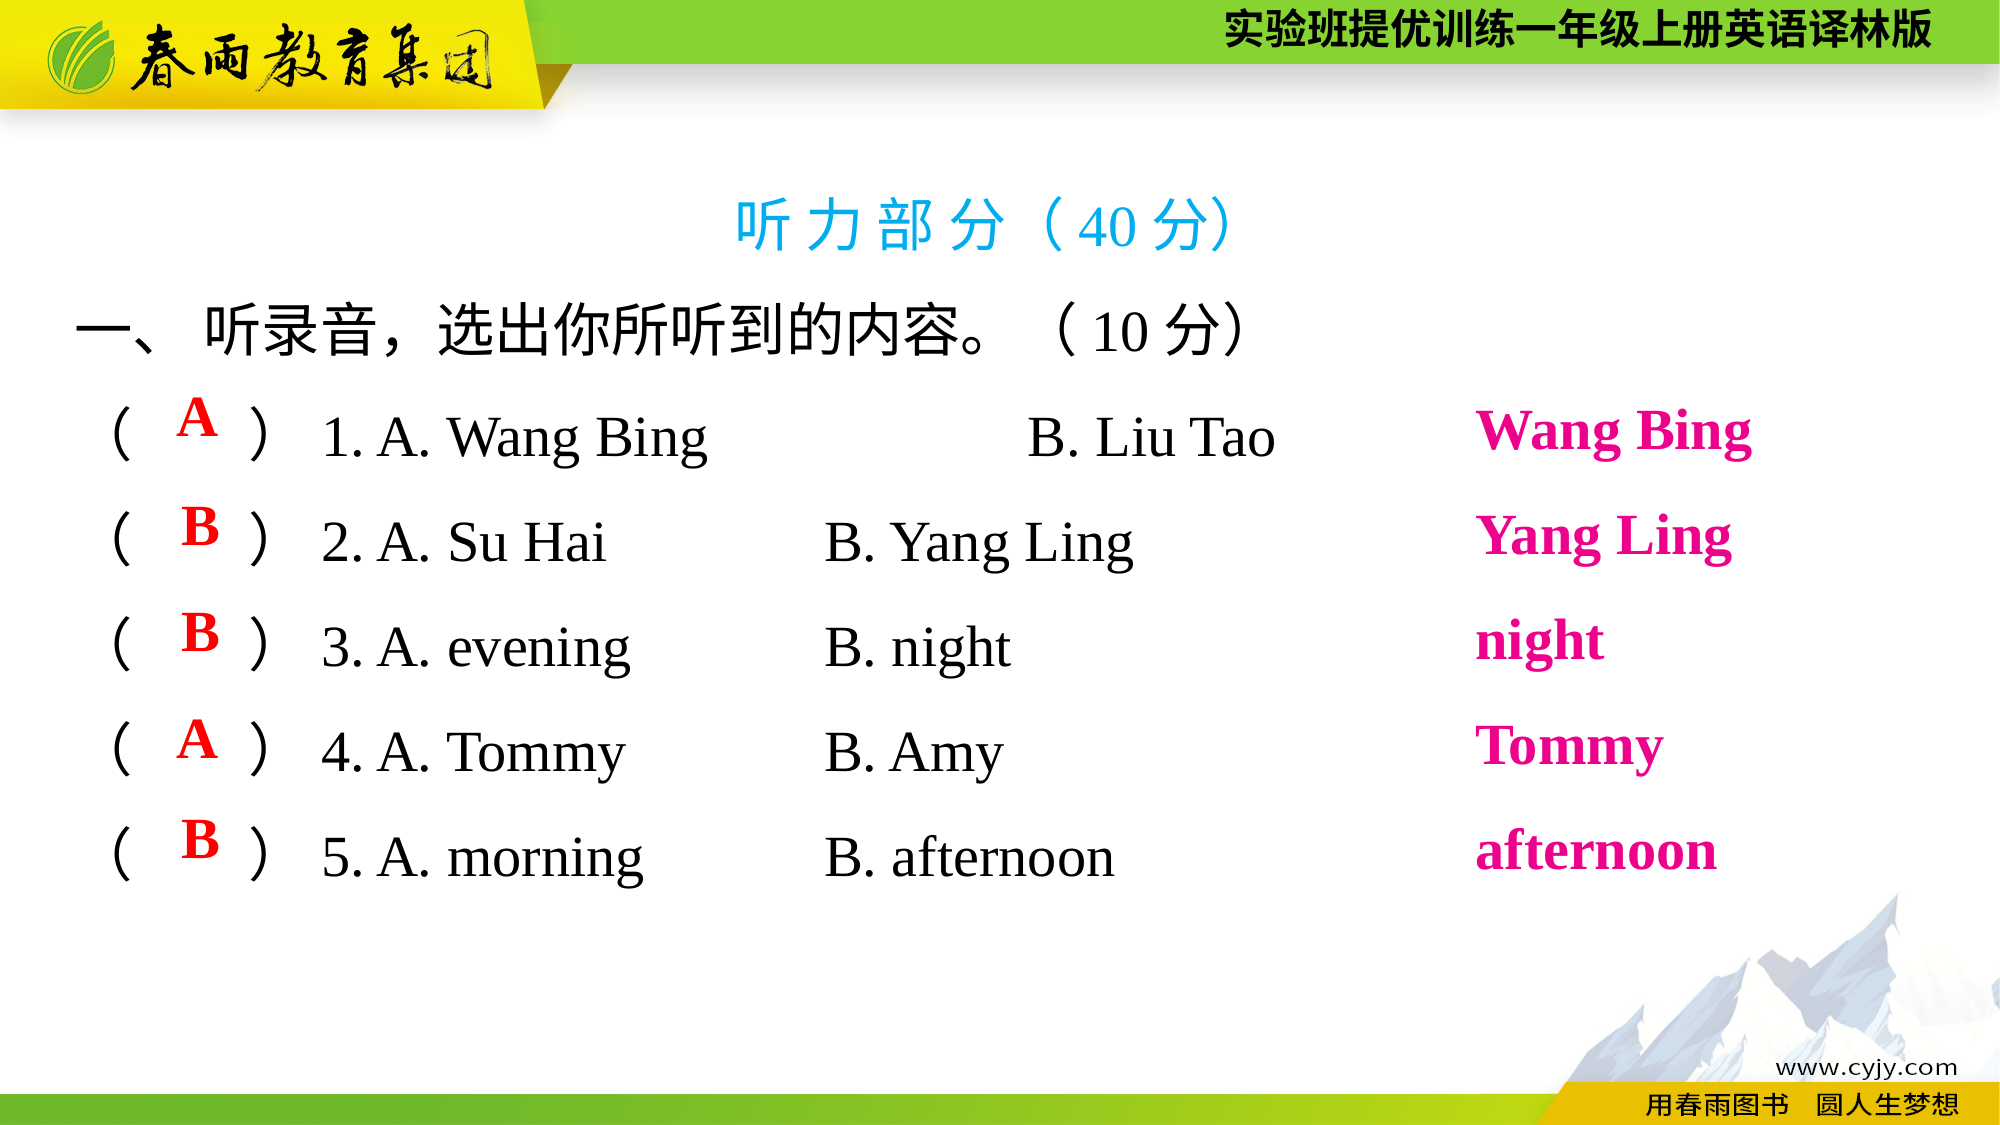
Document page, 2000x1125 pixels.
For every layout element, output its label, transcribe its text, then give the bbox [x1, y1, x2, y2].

text_box A [161, 692, 234, 778]
text_box Wang Bing Yang Ling night Tommy afternoon [1460, 348, 1894, 889]
text_box A [161, 370, 234, 456]
list 听 力 部 分（40分） 一、 听录音，选出你所听到的内容。（10分） （ ）1. A. Wang Bing B. Liu Tao （ ）2. A. Su Hai B. Yang Ling （ ）3. A. evening B. night （ ）4. A. Tommy B. Amy （ ）5. A. morning B. afternoon [59, 146, 1944, 904]
text_box B [166, 586, 235, 671]
text_box B [166, 479, 235, 565]
picture [0, 0, 2000, 1125]
text_box B [166, 792, 235, 878]
